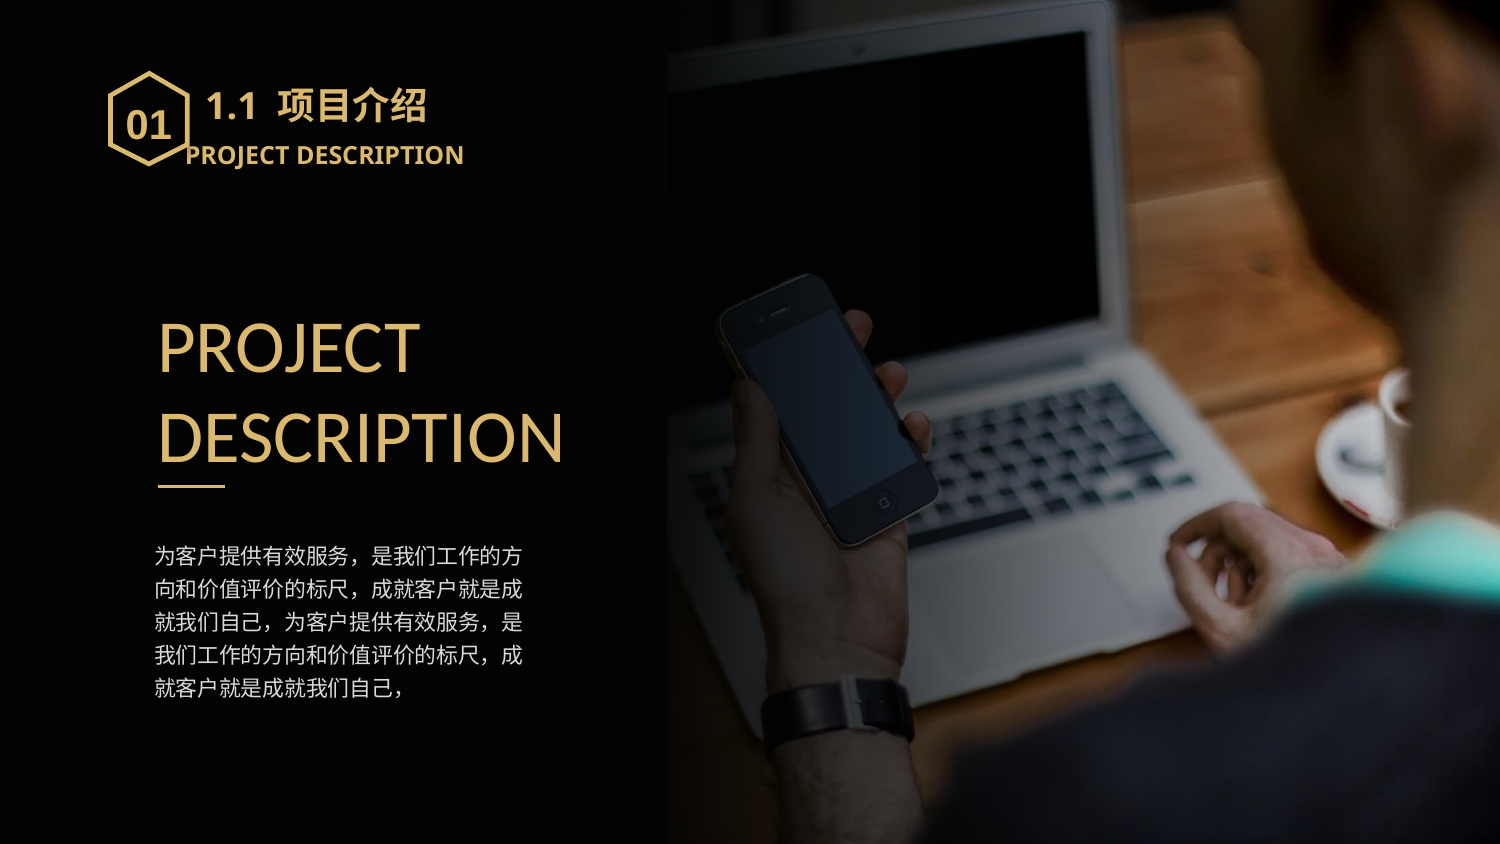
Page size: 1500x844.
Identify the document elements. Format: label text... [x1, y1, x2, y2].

text_box [0, 0, 667, 844]
text_box 1.1 项目介绍 [190, 74, 443, 132]
text_box PROJECT DESCRIPTION [142, 289, 581, 485]
text_box 为客户提供有效服务，是我们工作的方向和价值评价的标尺，成就客户就是成就我们自己，为客户提供有效服务，是我们工作的方向和价值评价的标尺，成就客户就是成就我们自己， [139, 529, 555, 750]
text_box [110, 73, 188, 164]
text_box PROJECT DESCRIPTION [170, 132, 480, 177]
picture [667, 0, 1500, 844]
